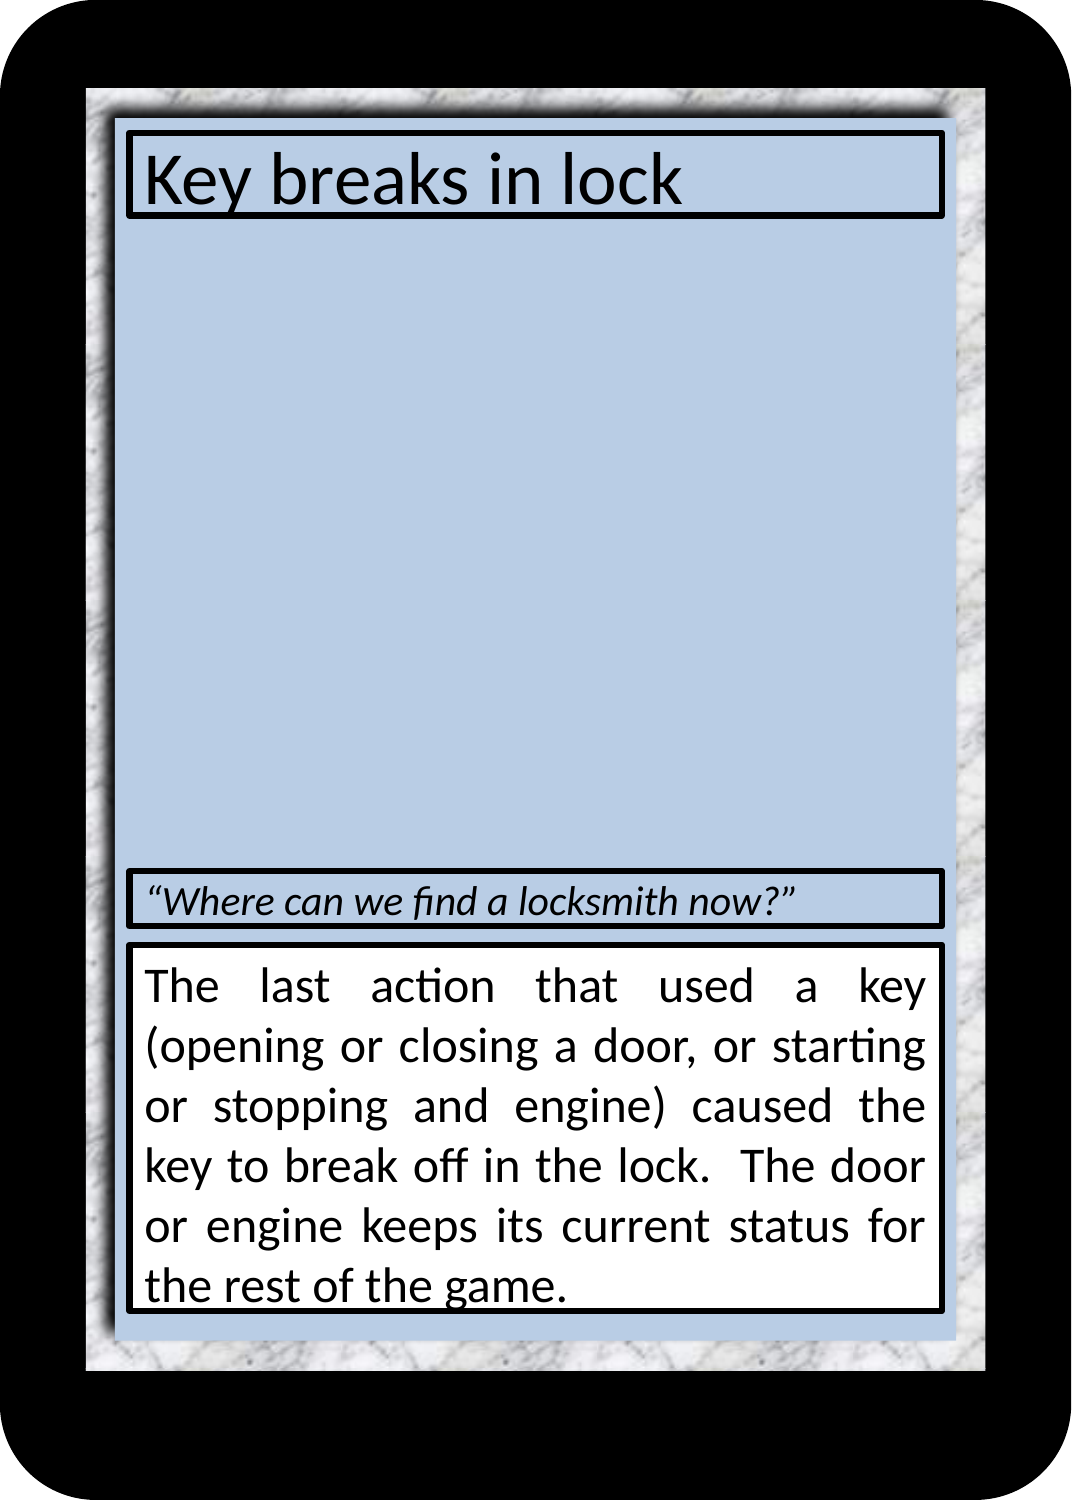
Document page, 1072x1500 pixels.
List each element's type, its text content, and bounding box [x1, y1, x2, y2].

picture [85, 88, 986, 1371]
list “Where can we find a locksmith now?” [126, 868, 945, 929]
list The last action that used a key (opening or closing a door, or starting or stopping and engine) caused the key to break off in the lock. The door or engine keeps its current status for the rest of the game. [126, 942, 945, 1314]
title Key breaks in lock [126, 130, 945, 219]
